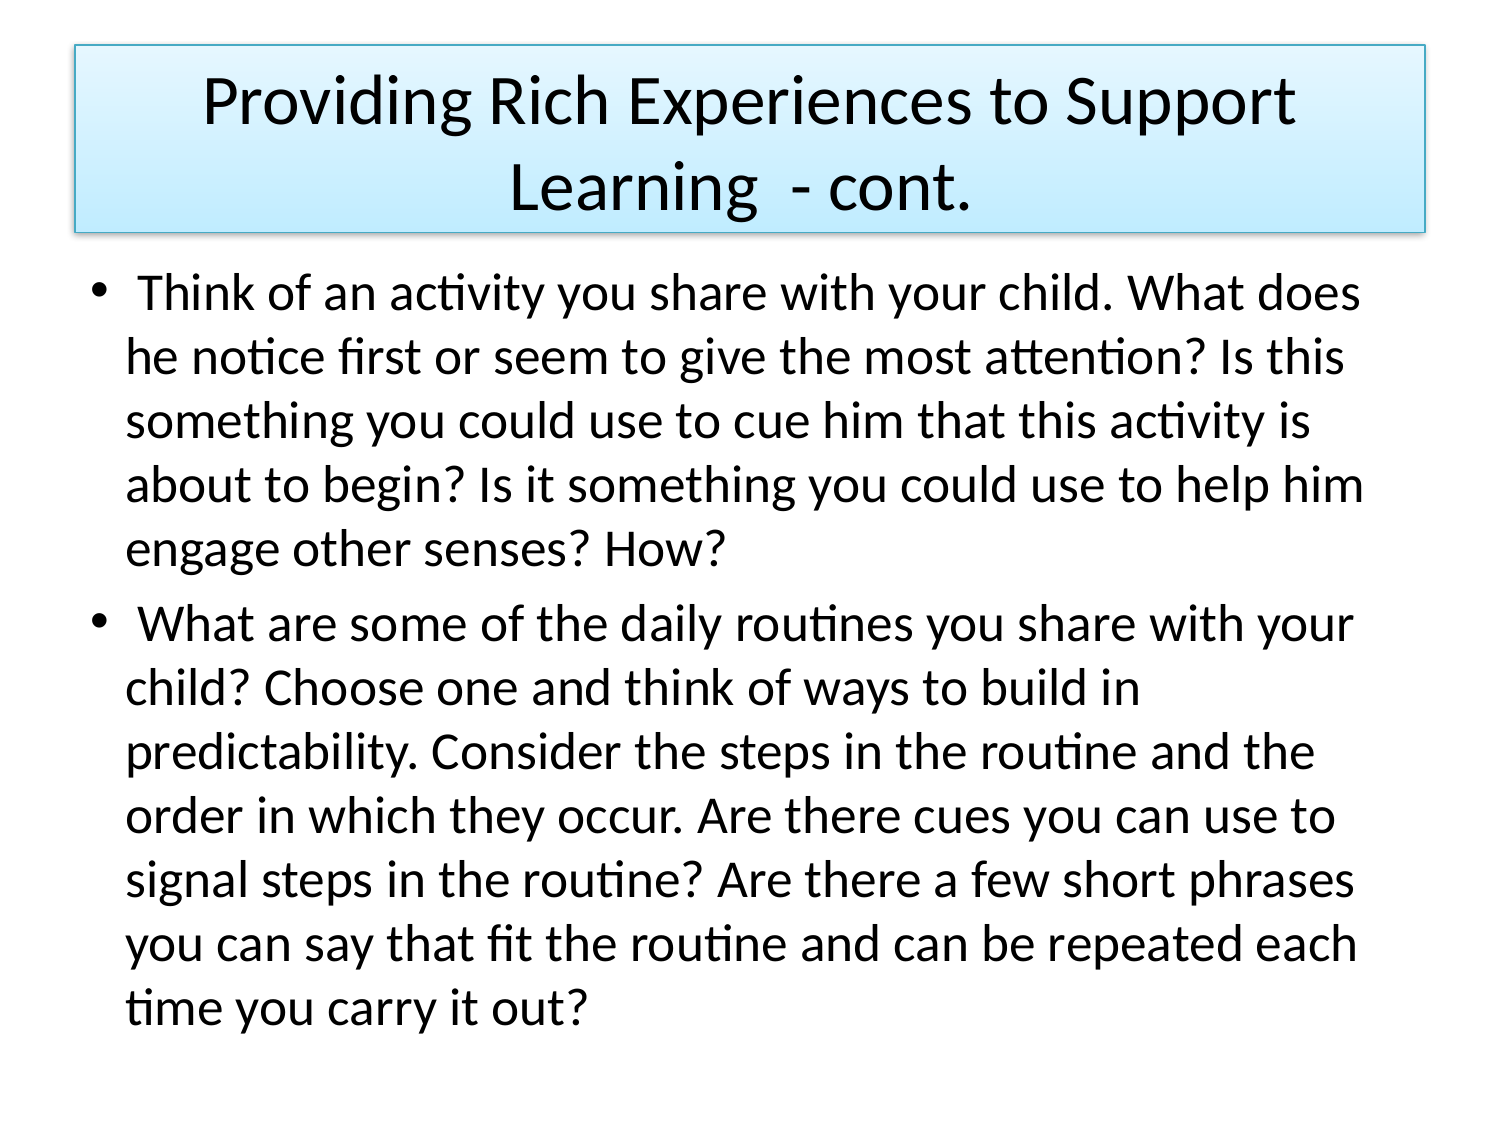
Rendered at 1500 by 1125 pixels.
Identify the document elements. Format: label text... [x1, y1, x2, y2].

title Providing Rich Experiences to Support Learning - cont. [74, 44, 1426, 233]
list Think of an activity you share with your child. What does he notice first or seem to give the most attention? Is this something you could use to cue him that this activity is about to begin? Is it something you could use to help him engage other senses? How? What are some of the daily routines you share with your child? Choose one and think of ways to build in predictability. Consider the steps in the routine and the order in which they occur. Are there cues you can use to signal steps in the routine? Are there a few short phrases you can say that fit the routine and can be repeated each time you carry it out? [75, 249, 1438, 1050]
